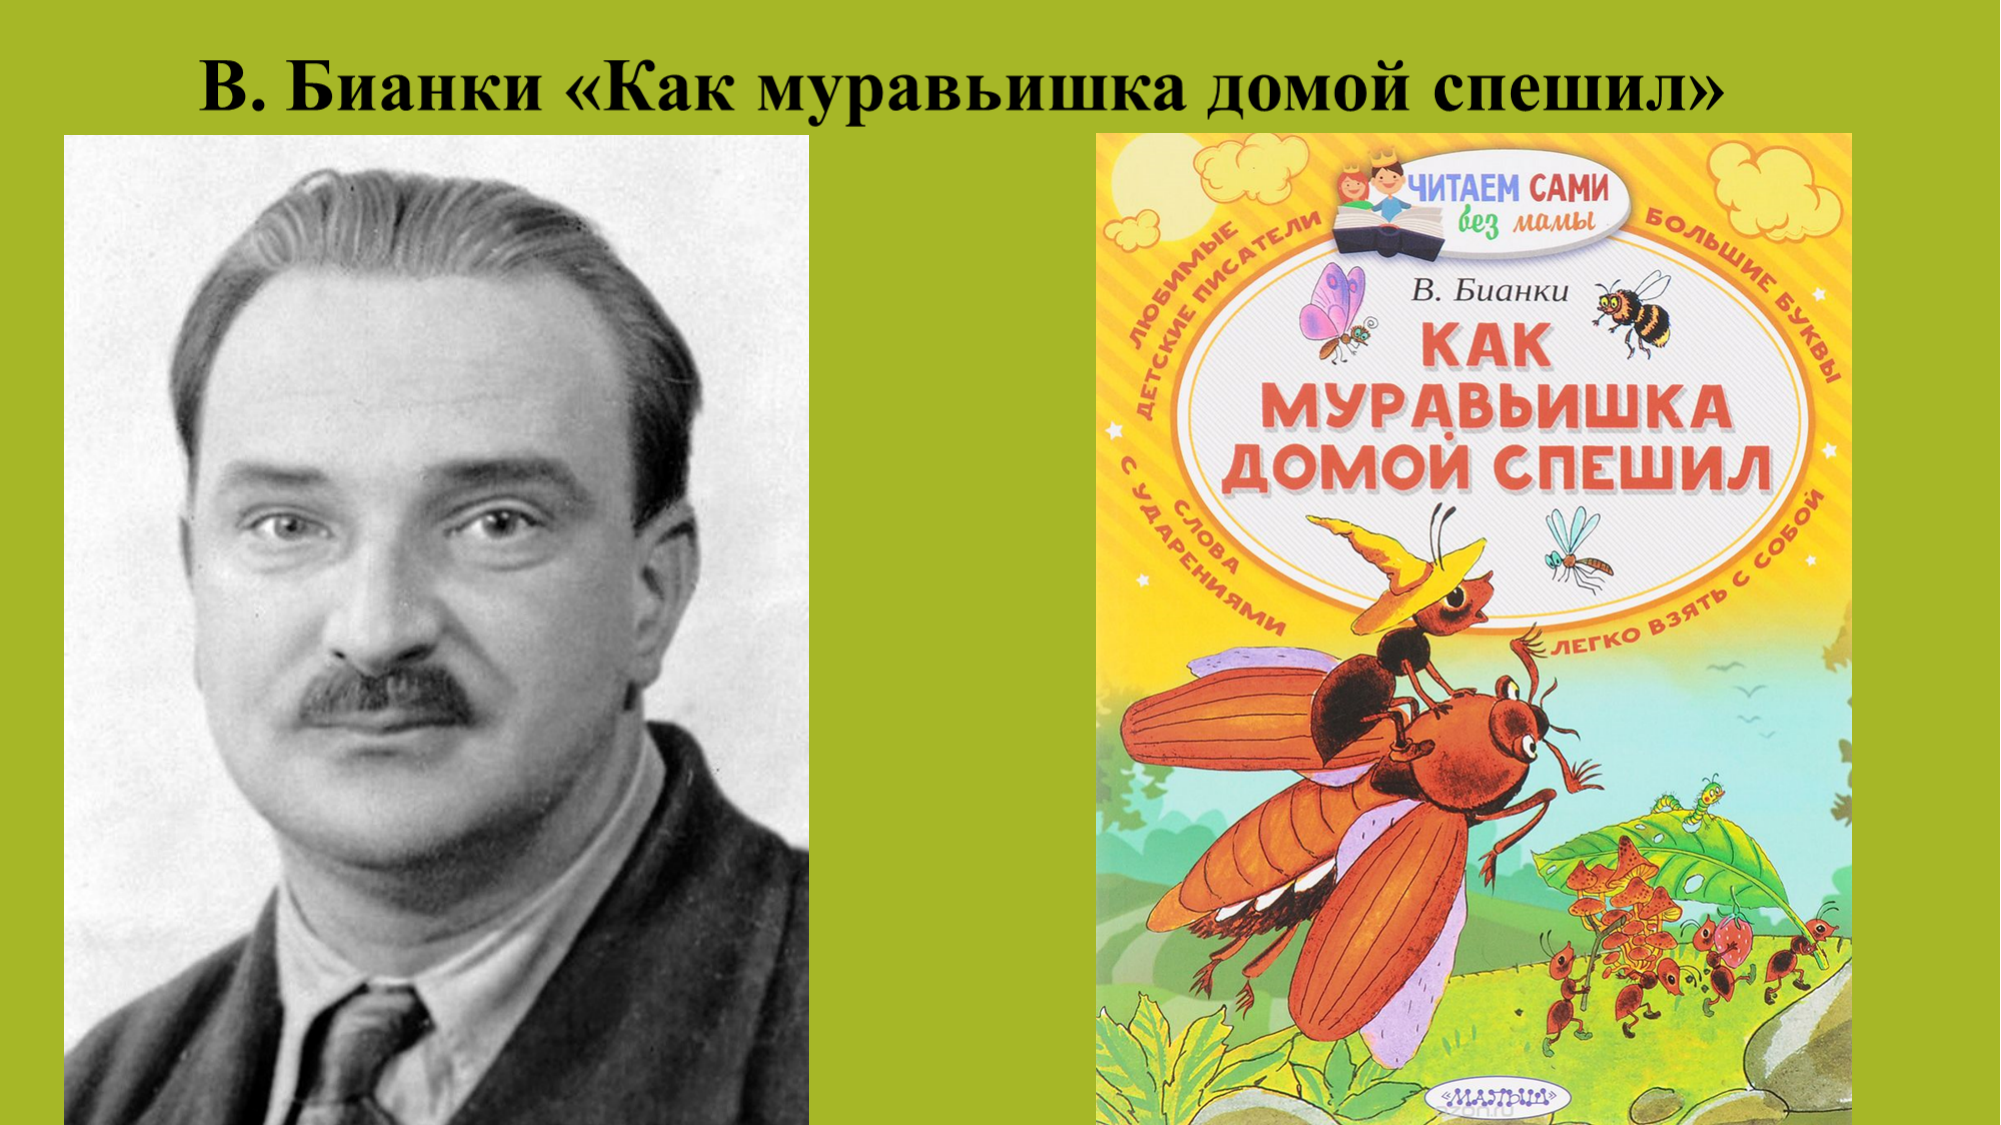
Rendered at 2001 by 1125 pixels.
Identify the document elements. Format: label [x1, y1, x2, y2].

picture [64, 13, 1853, 1125]
